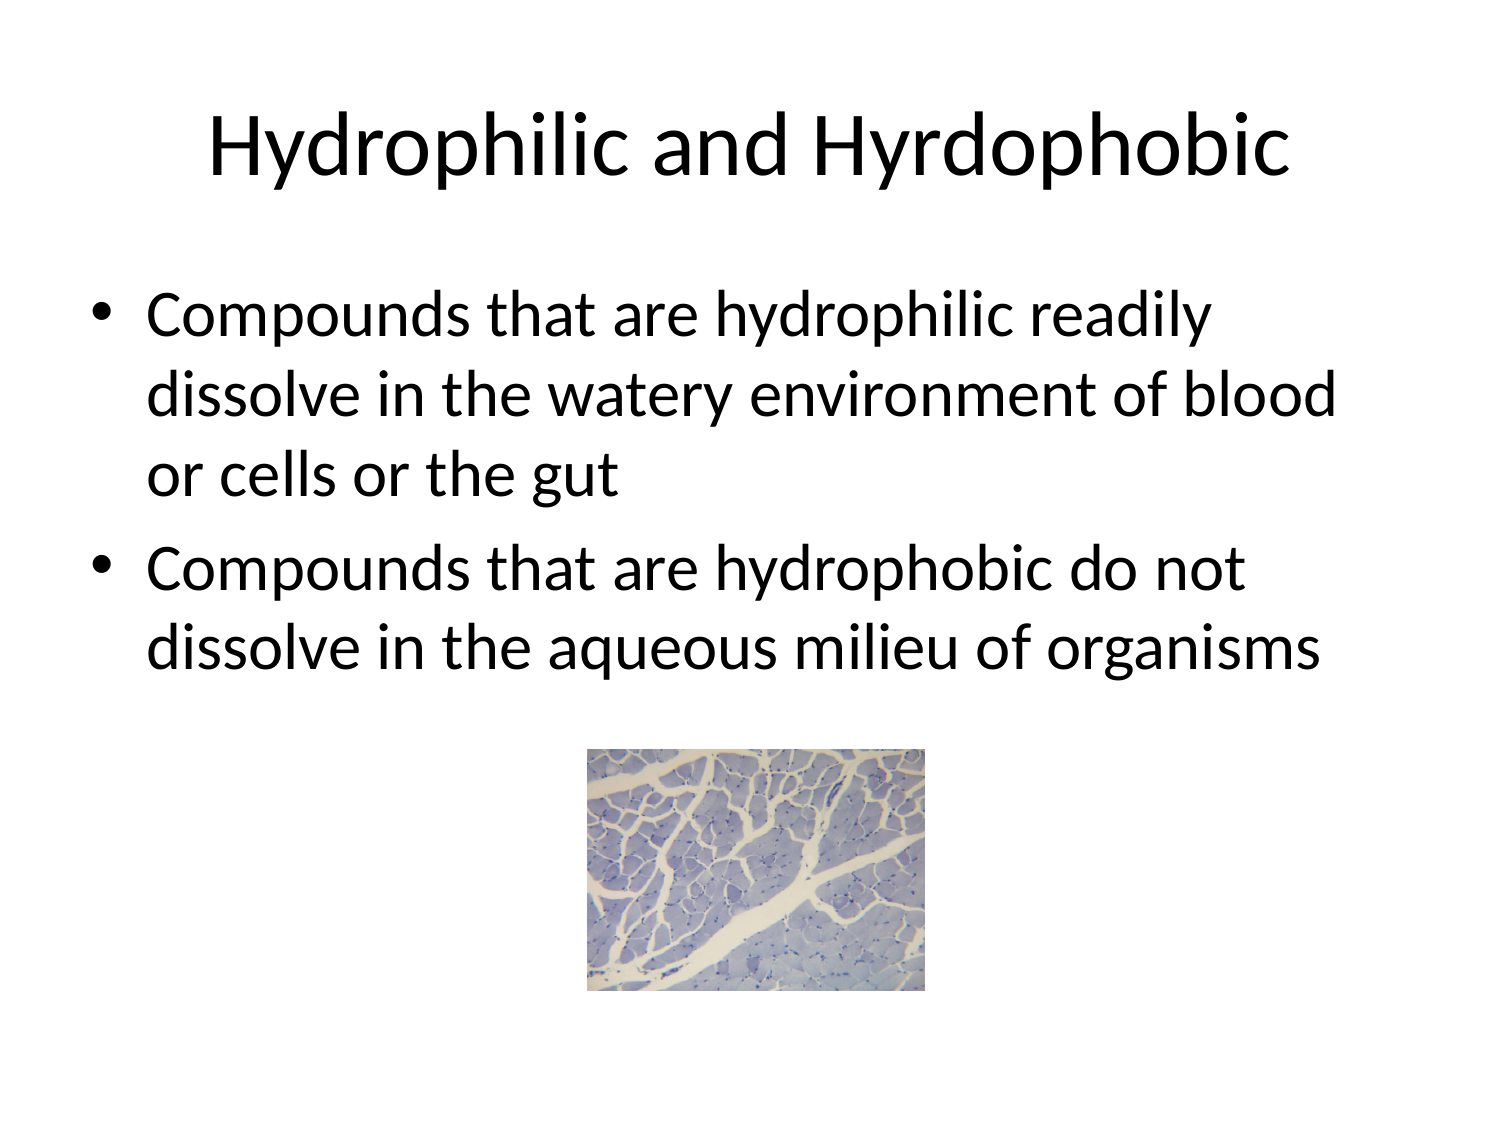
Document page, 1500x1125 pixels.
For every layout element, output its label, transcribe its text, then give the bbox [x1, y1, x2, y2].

title Hydrophilic and Hyrdophobic [75, 45, 1425, 233]
list Compounds that are hydrophilic readily dissolve in the watery environment of blood or cells or the gut Compounds that are hydrophobic do not dissolve in the aqueous milieu of organisms [75, 262, 1425, 1005]
picture [587, 749, 926, 991]
